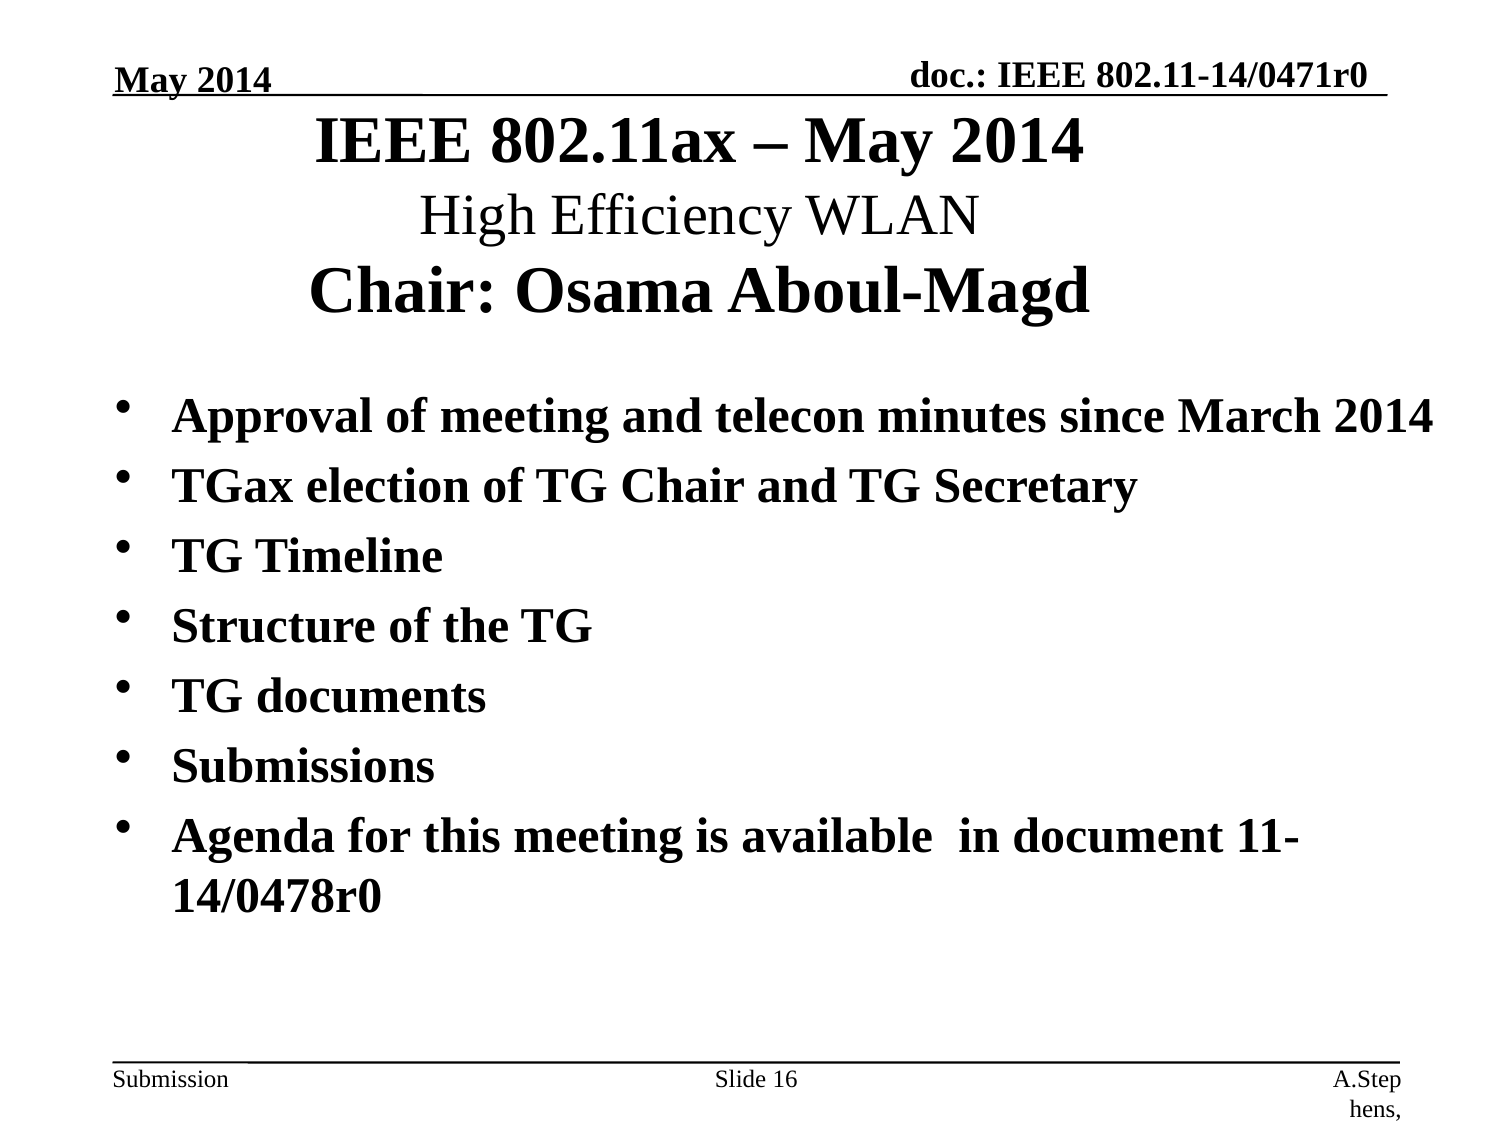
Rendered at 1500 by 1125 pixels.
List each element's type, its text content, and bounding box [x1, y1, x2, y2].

footer A.Stephens, Intel, D. Stanley, Aruba [1325, 1062, 1402, 1093]
list Approval of meeting and telecon minutes since March 2014 TGax election of TG Chair and TG Secretary TG Timeline Structure of the TG TG documents Submissions Agenda for this meeting is available in document 11-14/0478r0 [99, 375, 1500, 888]
title IEEE 802.11ax – May 2014 High Efficiency WLAN Chair: Osama Aboul-Magd [62, 125, 1338, 388]
slide_number Slide 16 [712, 1062, 800, 1093]
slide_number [114, 54, 274, 101]
